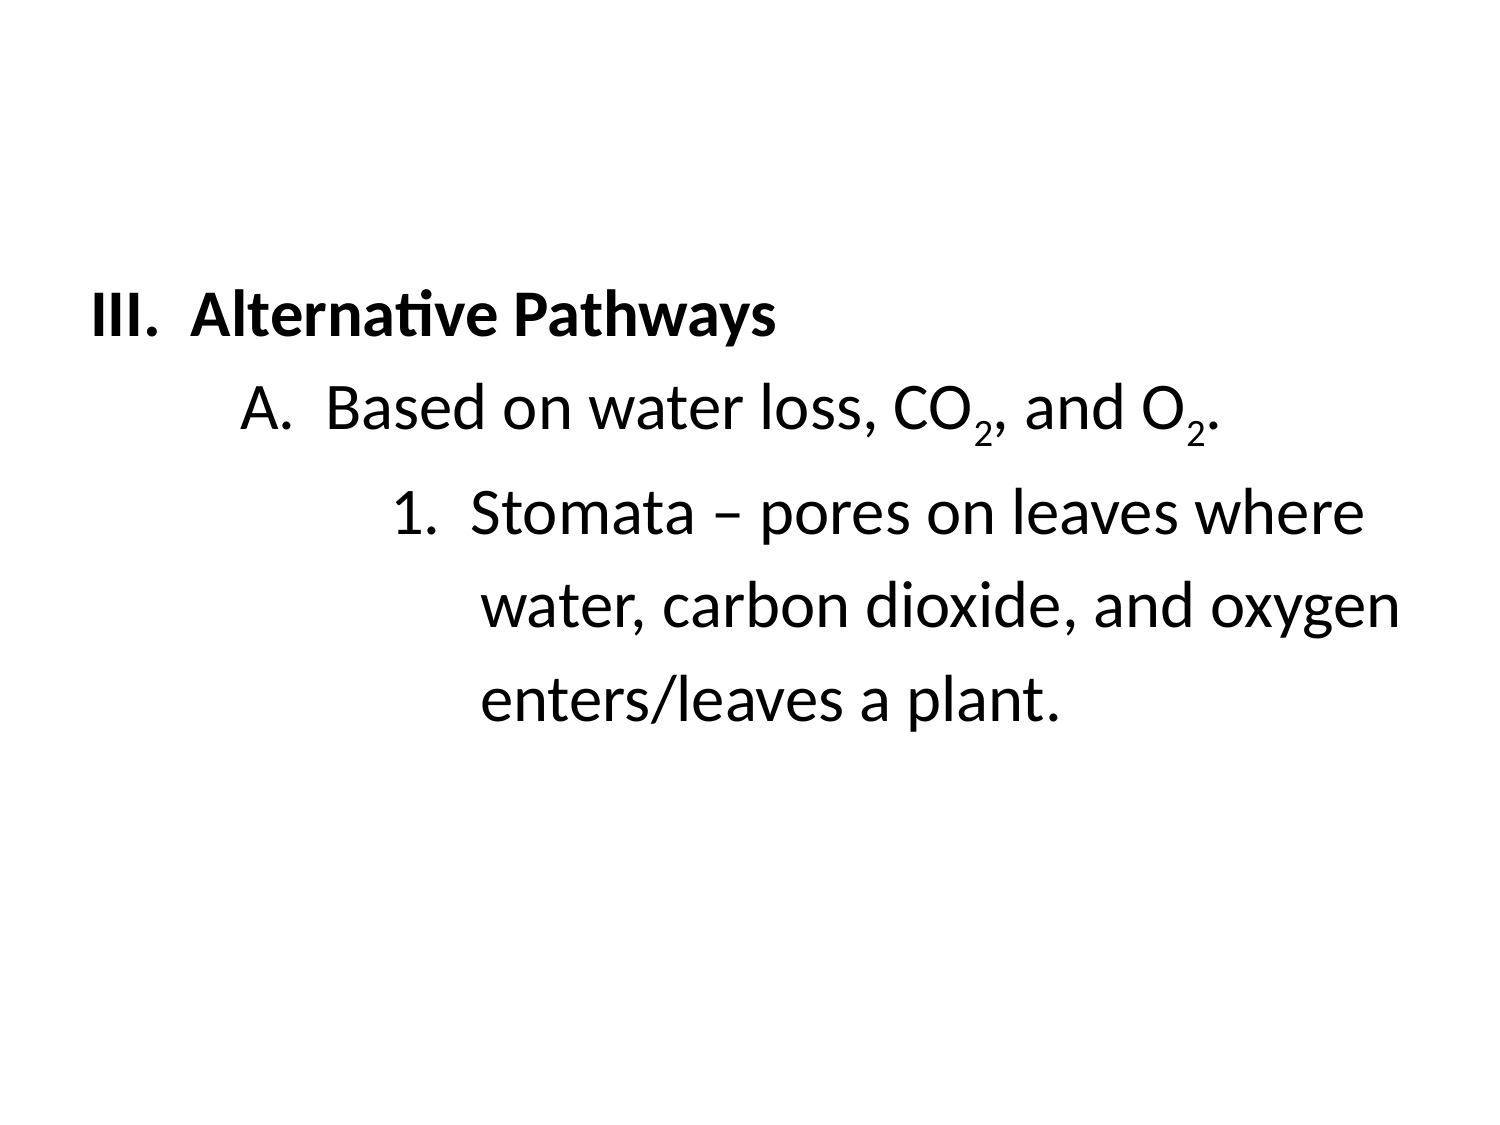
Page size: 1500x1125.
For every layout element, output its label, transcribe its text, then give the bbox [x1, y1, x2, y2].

list III. Alternative Pathways A. Based on water loss, CO2, and O2. 1. Stomata – pores on leaves where water, carbon dioxide, and oxygen enters/leaves a plant. [75, 262, 1425, 1005]
